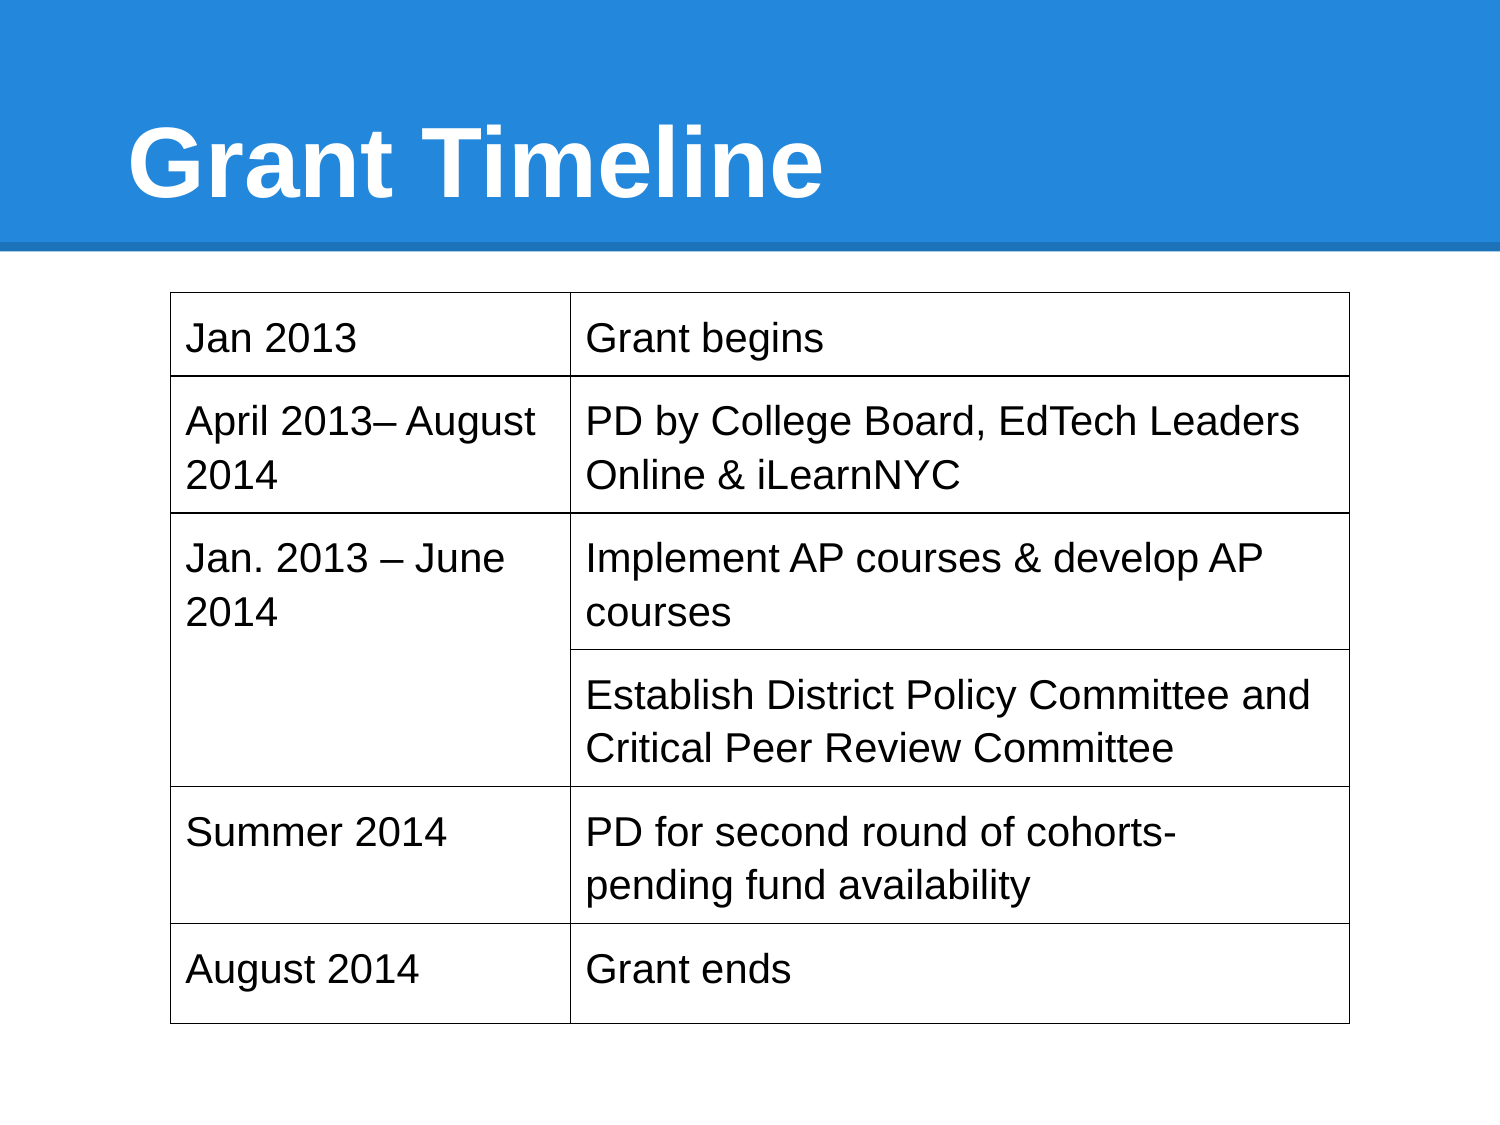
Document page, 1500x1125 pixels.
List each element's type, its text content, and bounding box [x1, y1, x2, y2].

table_cell April 2013– August 2014 [171, 377, 570, 512]
table_cell PD by College Board, EdTech Leaders Online & iLearnNYC [571, 377, 1349, 512]
table_cell PD for second round of cohorts- pending fund availability [571, 787, 1349, 923]
table_cell August 2014 [171, 924, 570, 1023]
table_cell Summer 2014 [171, 787, 570, 923]
table_header Jan 2013 [171, 293, 570, 375]
table_cell Establish District Policy Committee and Critical Peer Review Committee [571, 650, 1349, 786]
table_cell Jan. 2013 – June 2014 [171, 514, 570, 786]
title Grant Timeline [75, 45, 1425, 233]
table_header Grant begins [571, 293, 1349, 375]
table_cell Grant ends [571, 924, 1349, 1023]
table_cell Implement AP courses & develop AP courses [571, 514, 1349, 649]
